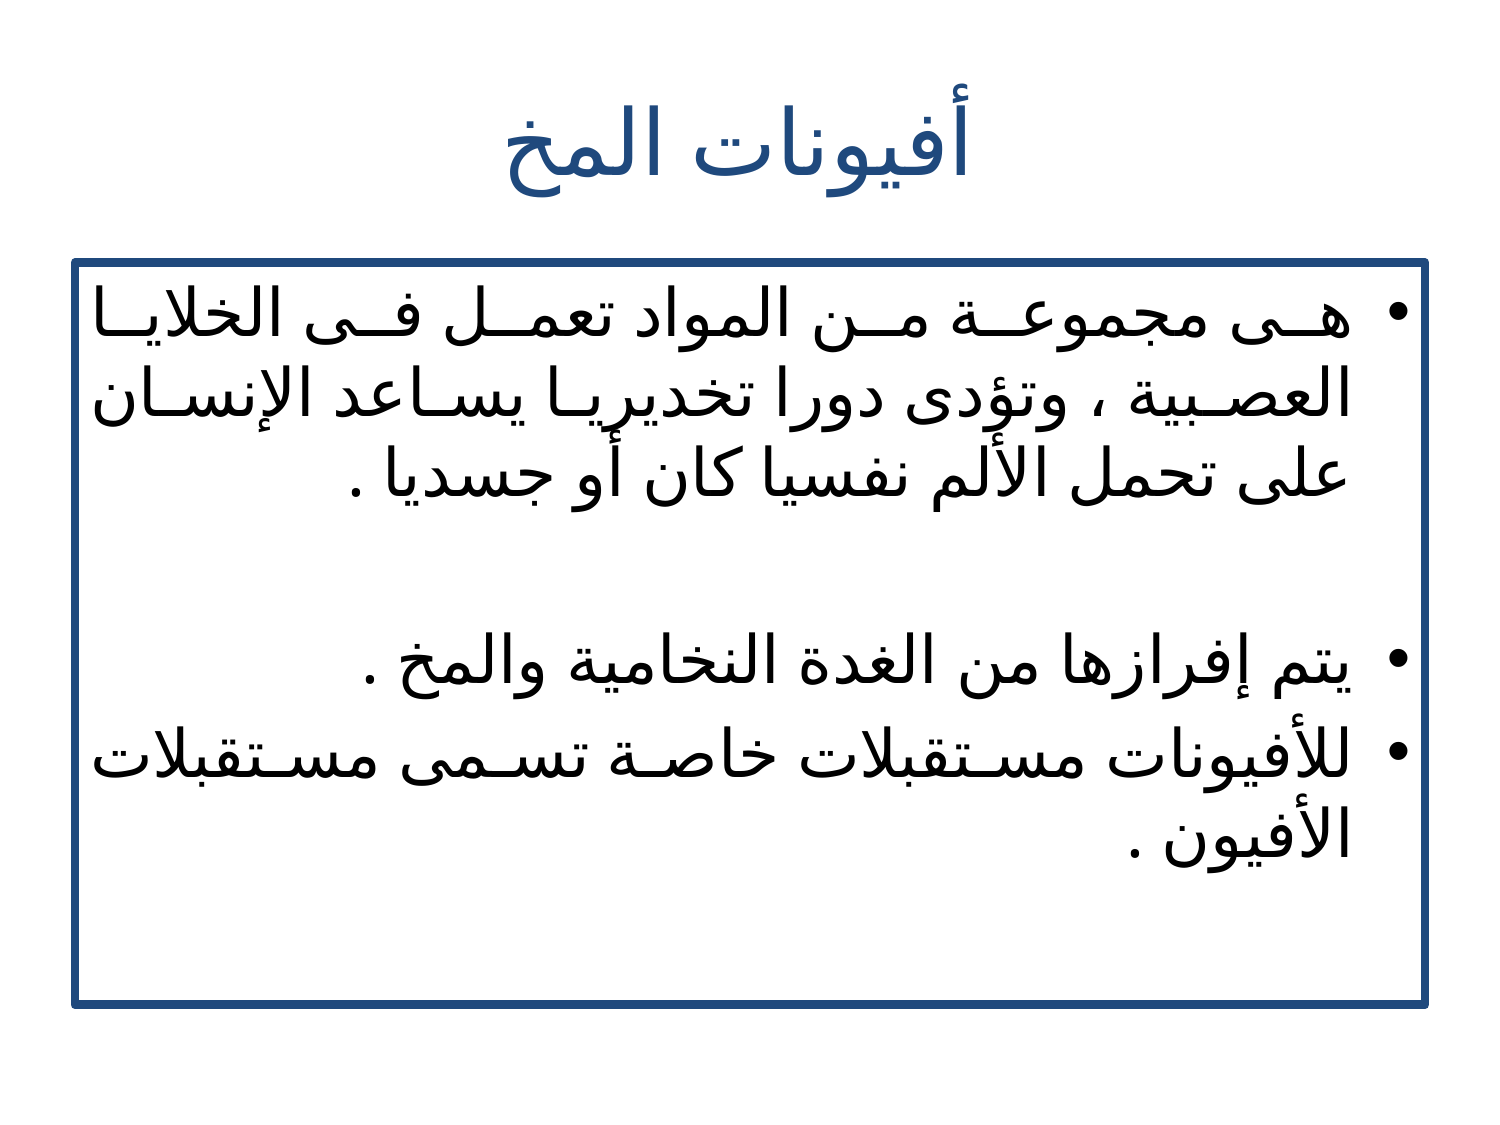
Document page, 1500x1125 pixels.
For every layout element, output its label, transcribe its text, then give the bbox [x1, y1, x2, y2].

title أفيونات المخ [75, 45, 1425, 233]
list هى مجموعة من المواد تعمل فى الخلايا العصبية ، وتؤدى دورا تخديريا يساعد الإنسان على تحمل الألم نفسيا كان أو جسديا . يتم إفرازها من الغدة النخامية والمخ . للأفيونات مستقبلات خاصة تسمى مستقبلات الأفيون . [75, 262, 1425, 1005]
